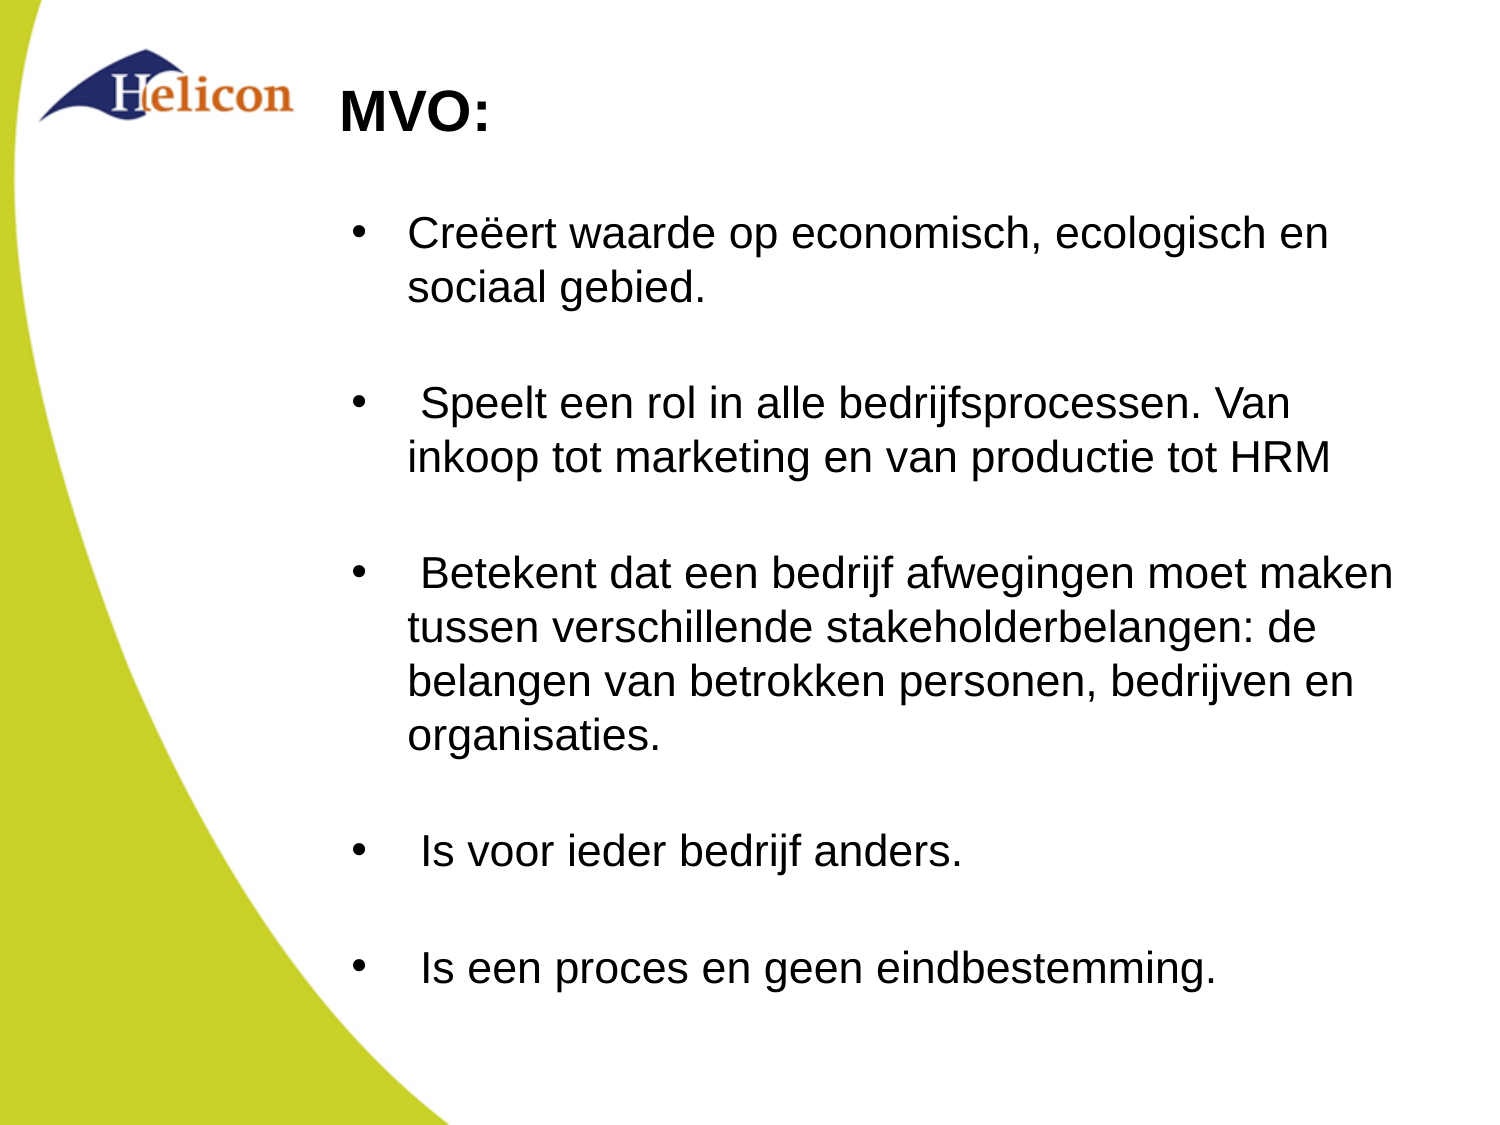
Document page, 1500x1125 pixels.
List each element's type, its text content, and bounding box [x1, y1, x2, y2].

list Creëert waarde op economisch, ecologisch en sociaal gebied. Speelt een rol in alle bedrijfsprocessen. Van inkoop tot marketing en van productie tot HRM Betekent dat een bedrijf afwegingen moet maken tussen verschillende stakeholderbelangen: de belangen van betrokken personen, bedrijven en organisaties. Is voor ieder bedrijf anders. Is een proces en geen eindbestemming. [336, 196, 1425, 1005]
picture [0, 0, 1500, 1125]
title MVO: [324, 54, 1415, 161]
